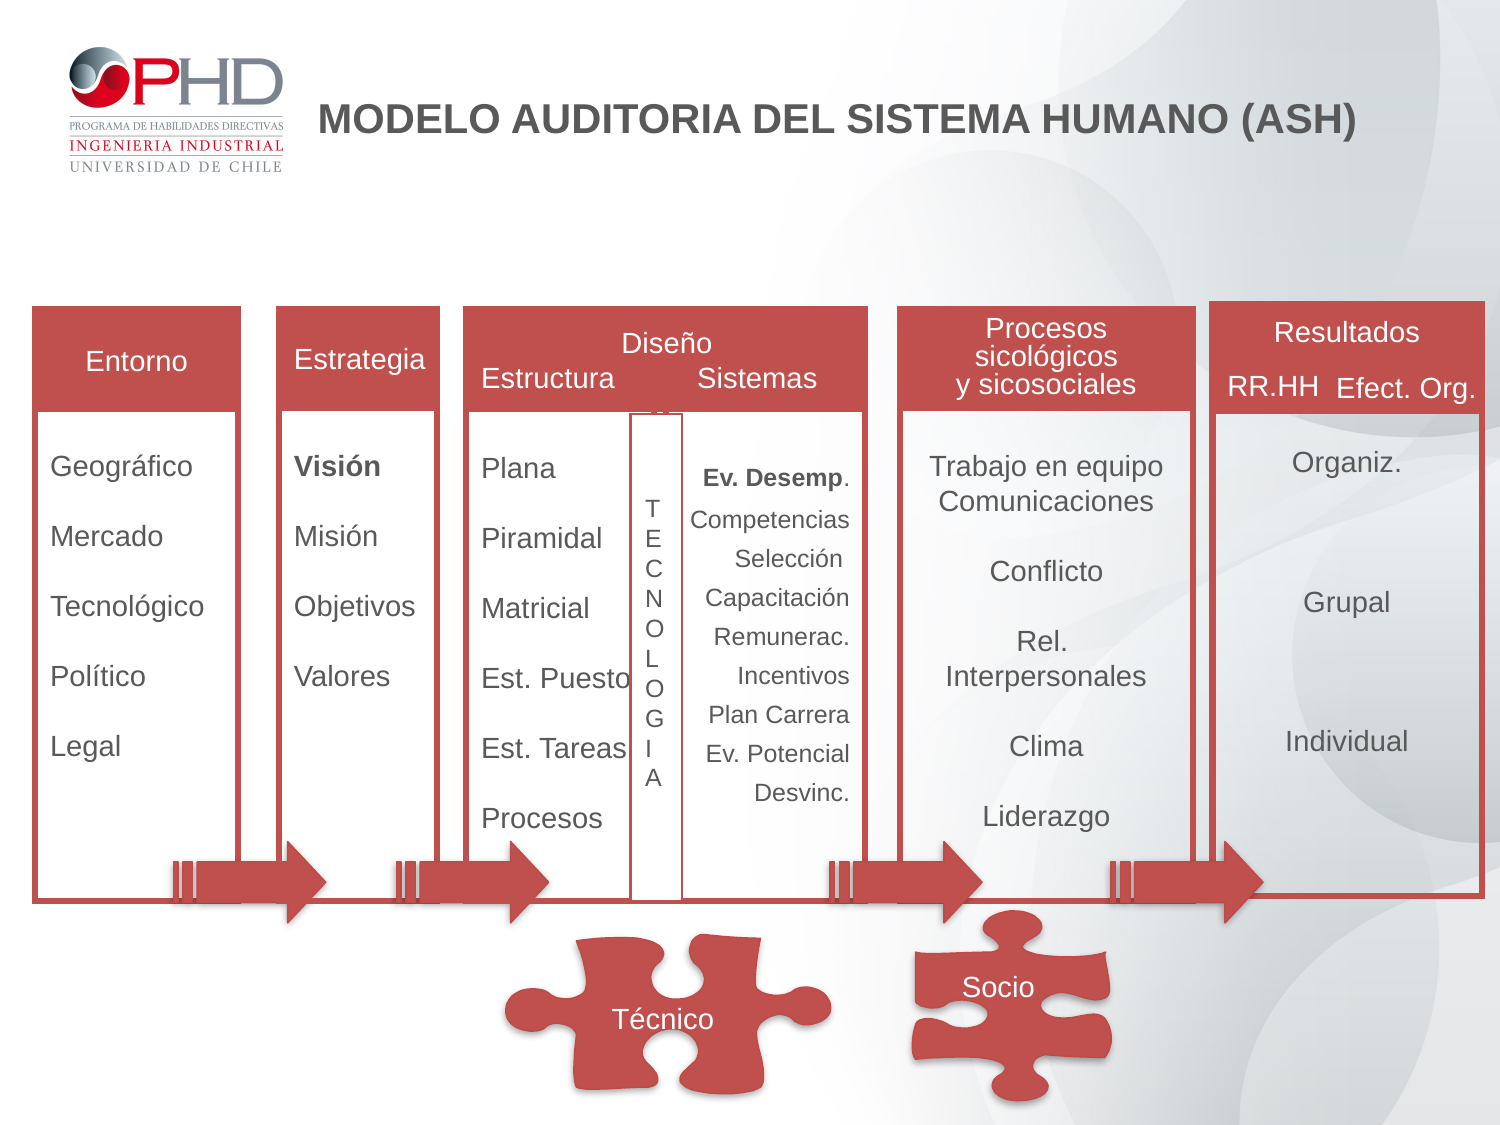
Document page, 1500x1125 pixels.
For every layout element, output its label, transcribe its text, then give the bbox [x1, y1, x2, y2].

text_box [983, 308, 1264, 924]
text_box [466, 308, 983, 924]
text_box MODELO AUDITORIA DEL SISTEMA HUMANO (ASH) [137, 29, 1500, 213]
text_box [278, 308, 465, 924]
text_box Técnico [505, 933, 832, 1095]
picture [0, 0, 1500, 1125]
text_box [91, 284, 1463, 307]
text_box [34, 308, 277, 924]
text_box Socio [911, 931, 1112, 1102]
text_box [1212, 304, 1483, 897]
